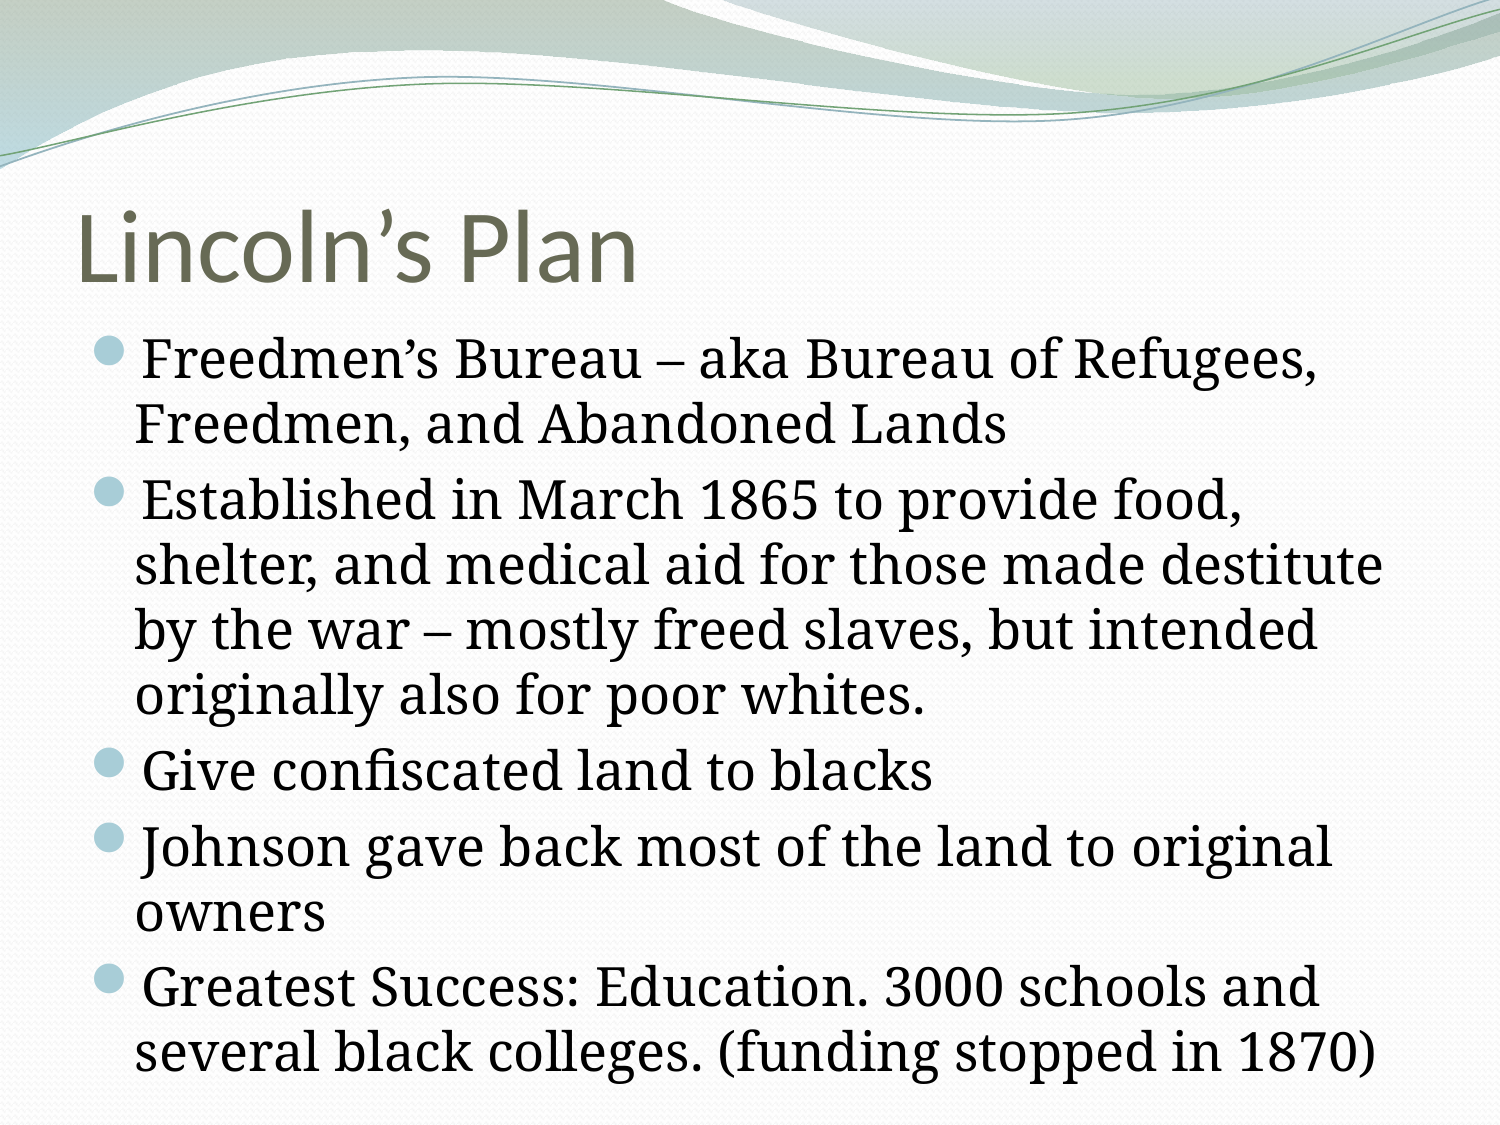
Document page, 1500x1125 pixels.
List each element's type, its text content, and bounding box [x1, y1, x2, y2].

title Lincoln’s Plan [75, 115, 1425, 303]
list Freedmen’s Bureau – aka Bureau of Refugees, Freedmen, and Abandoned Lands Established in March 1865 to provide food, shelter, and medical aid for those made destitute by the war – mostly freed slaves, but intended originally also for poor whites. Give confiscated land to blacks Johnson gave back most of the land to original owners Greatest Success: Education. 3000 schools and several black colleges. (funding stopped in 1870) [75, 317, 1425, 1038]
